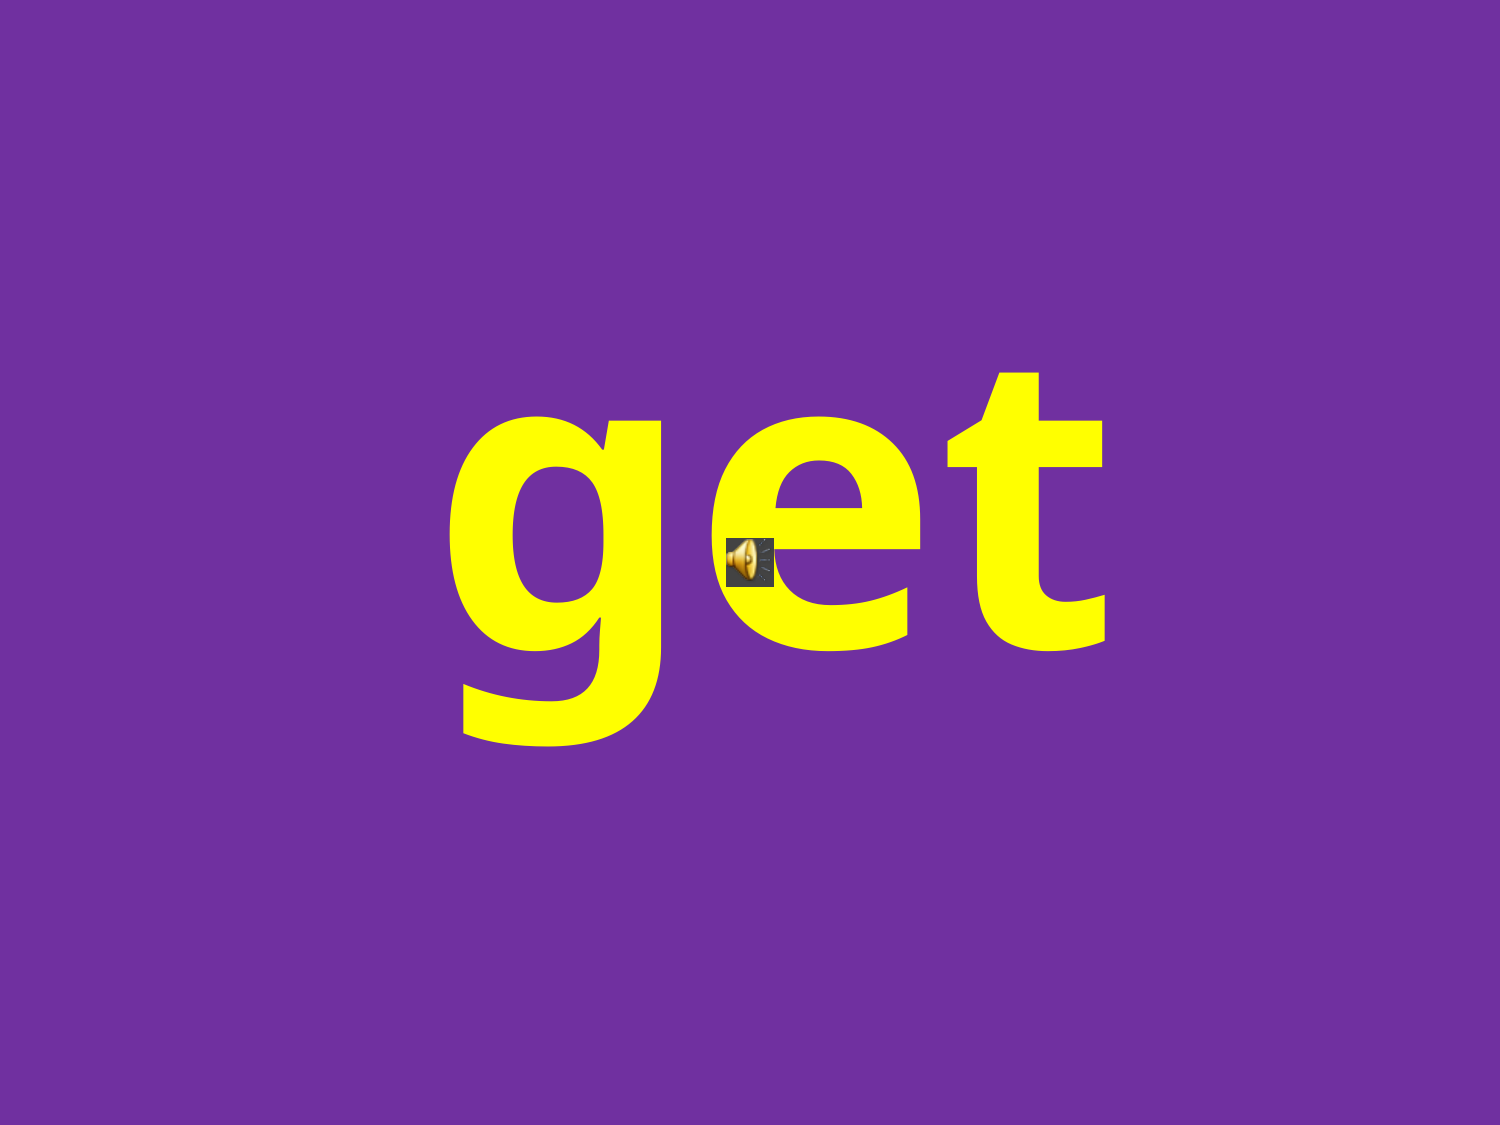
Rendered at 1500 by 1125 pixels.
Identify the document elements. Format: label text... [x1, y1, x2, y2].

text_box get [99, 224, 1450, 738]
picture [724, 537, 776, 588]
